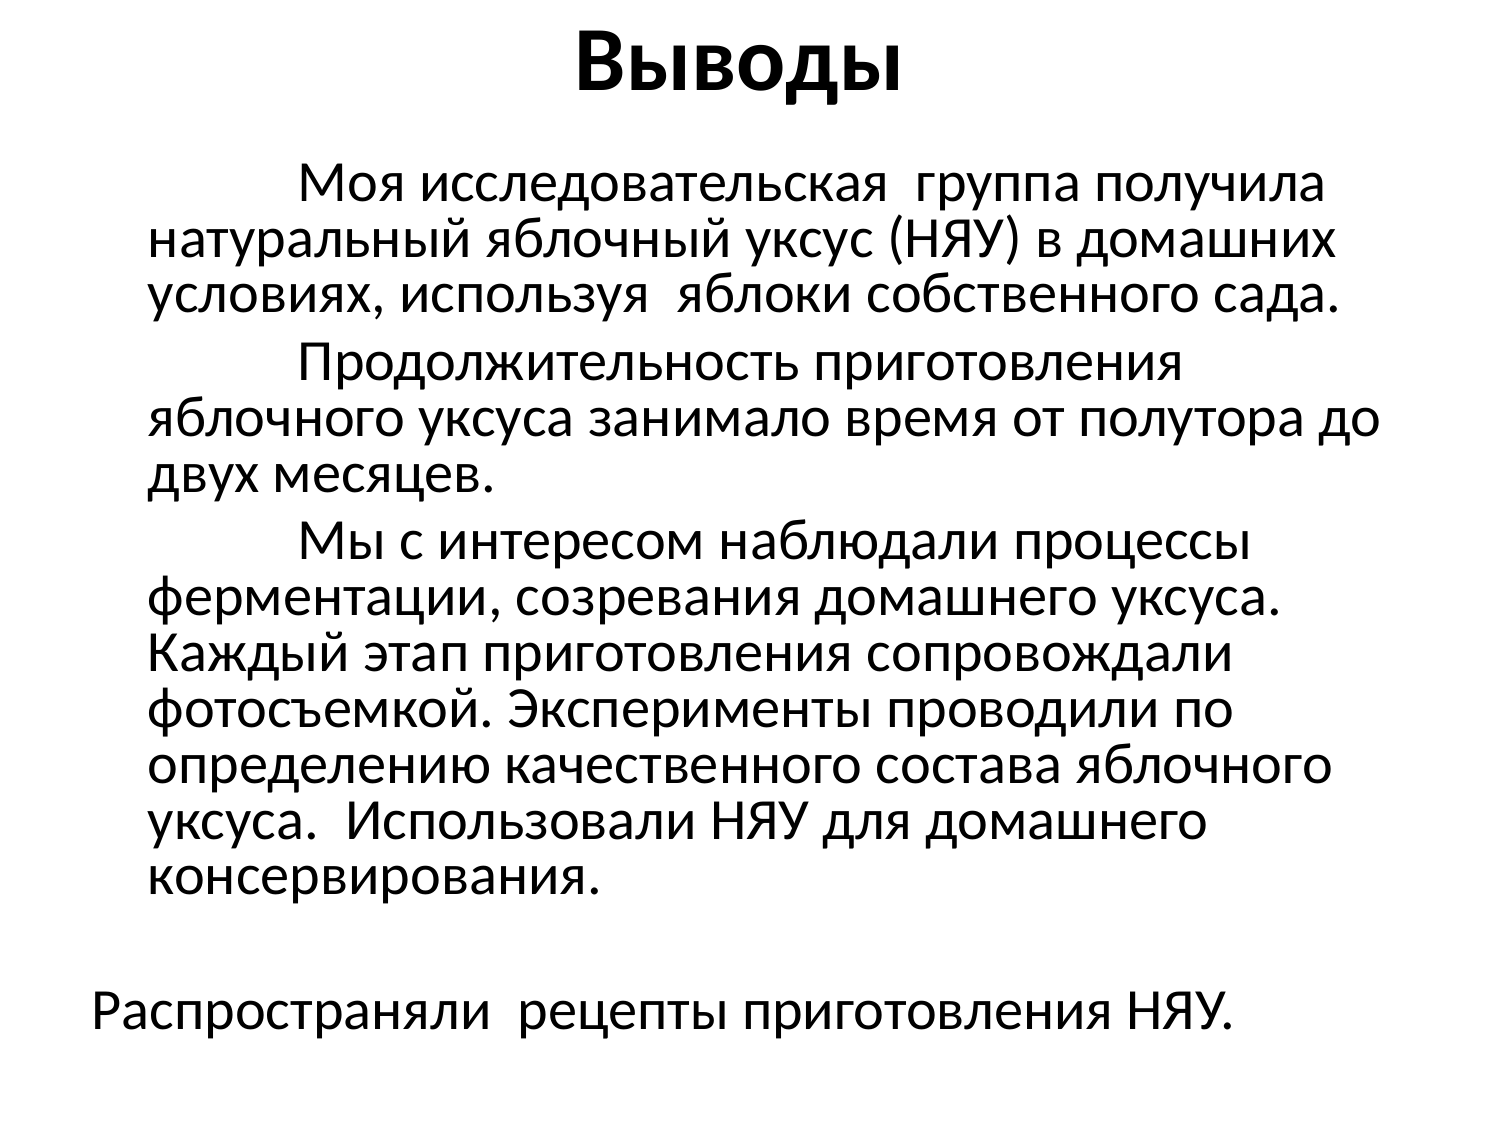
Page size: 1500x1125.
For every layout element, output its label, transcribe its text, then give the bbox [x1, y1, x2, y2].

list Моя исследовательская группа получила натуральный яблочный уксус (НЯУ) в домашних условиях, используя яблоки собственного сада. Продолжительность приготовления яблочного уксуса занимало время от полутора до двух месяцев. Мы с интересом наблюдали процессы ферментации, созревания домашнего уксуса. Каждый этап приготовления сопровождали фотосъемкой. Эксперименты проводили по определению качественного состава яблочного уксуса. Использовали НЯУ для домашнего консервирования. Распространяли рецепты приготовления НЯУ. [76, 149, 1427, 1059]
title Выводы [64, 0, 1415, 148]
